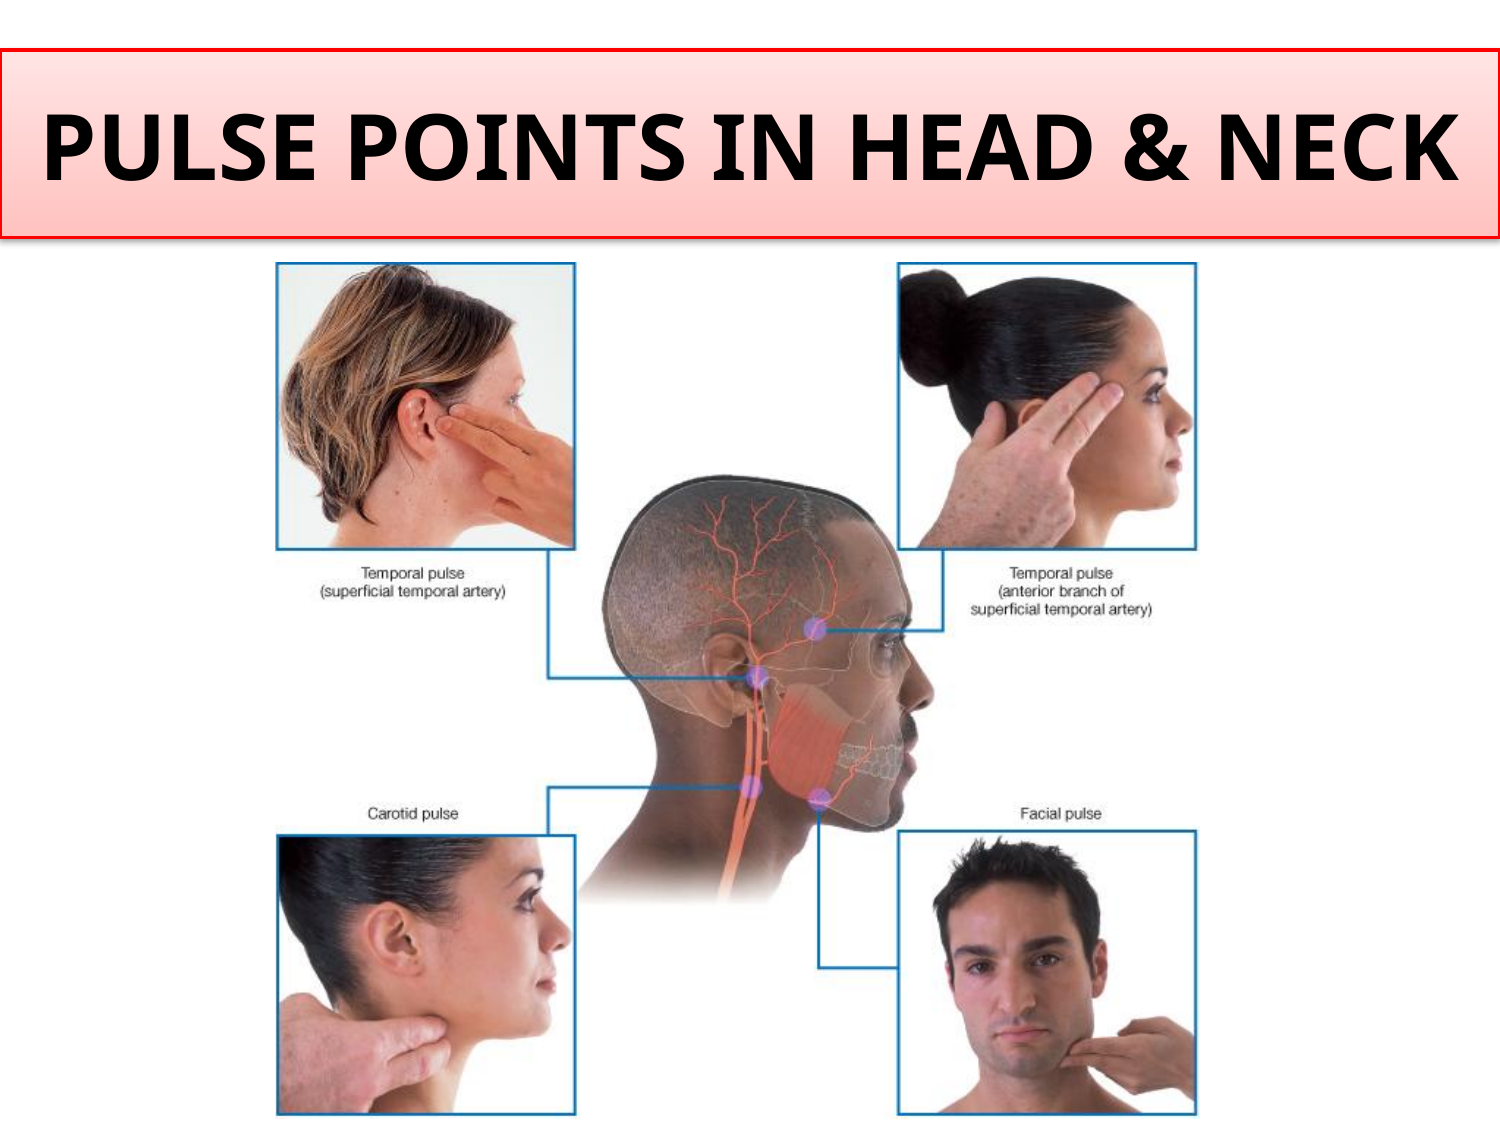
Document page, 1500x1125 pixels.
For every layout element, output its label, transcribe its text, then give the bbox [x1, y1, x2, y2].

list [274, 262, 1201, 1119]
title PULSE POINTS IN HEAD & NECK [0, 49, 1500, 238]
